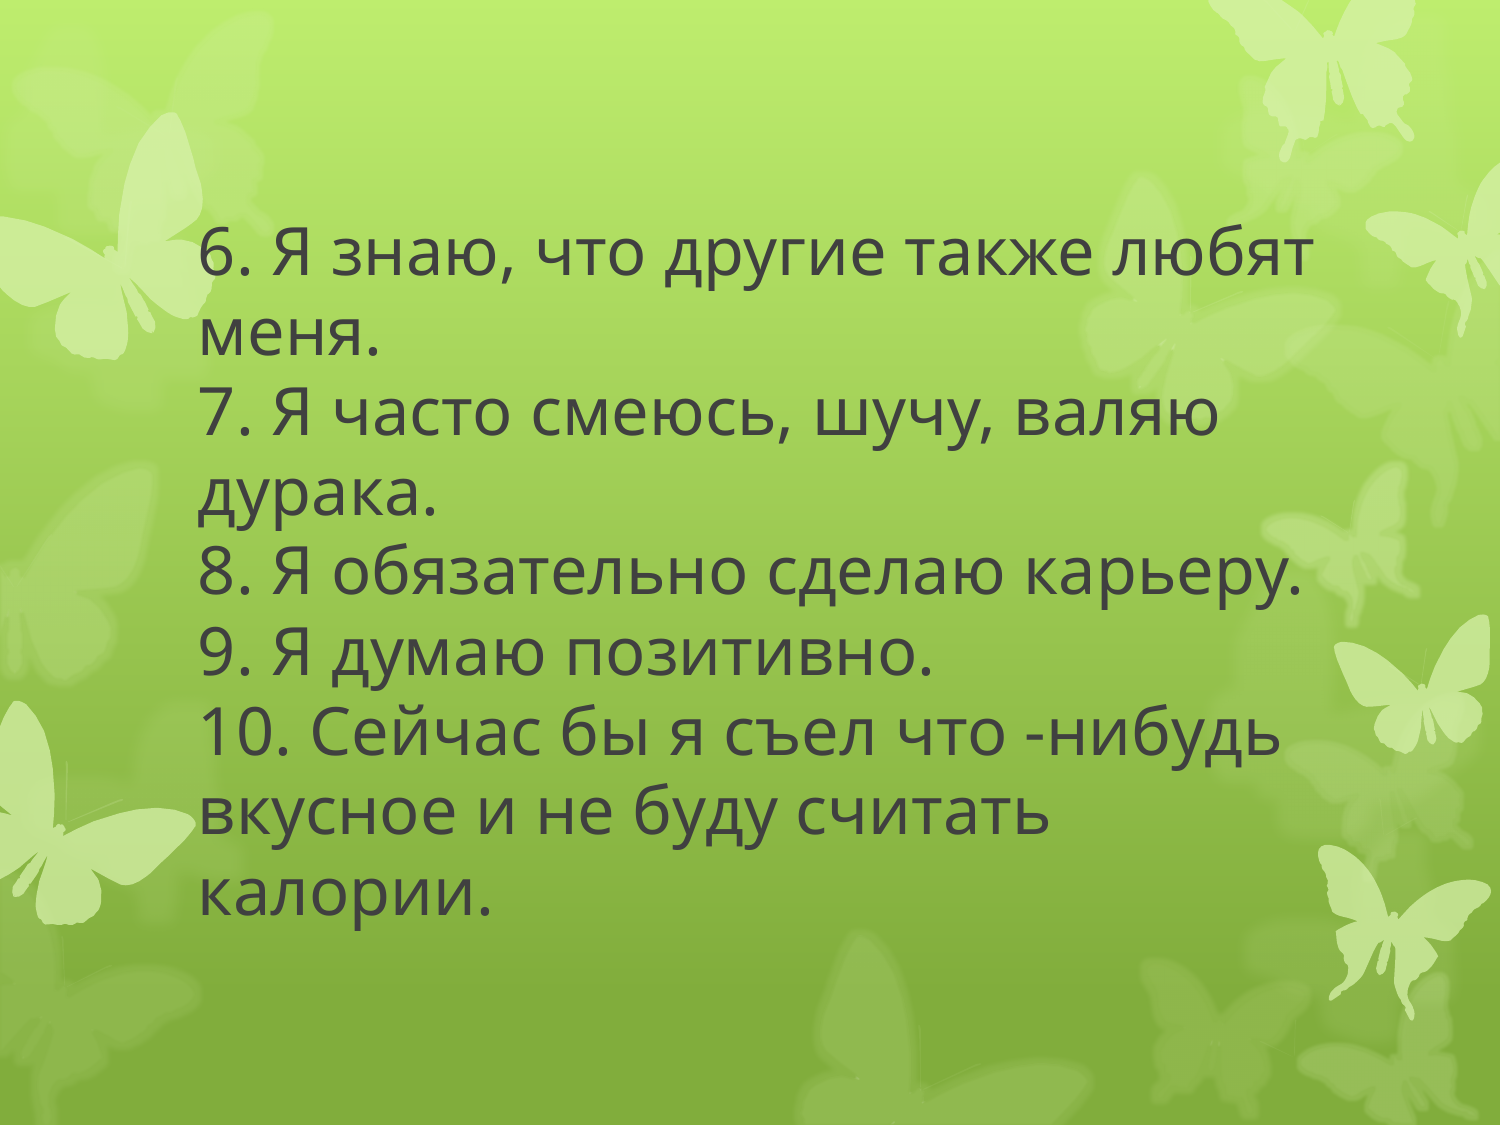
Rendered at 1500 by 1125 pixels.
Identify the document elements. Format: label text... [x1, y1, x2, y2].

title 6. Я знаю, что другие также любят меня. 7. Я часто смеюсь, шучу, валяю дурака. 8. Я обязательно сделаю карьеру. 9. Я думаю позитивно. 10. Сейчас бы я съел что -нибудь вкусное и не буду считать калории. [183, 125, 1352, 1012]
